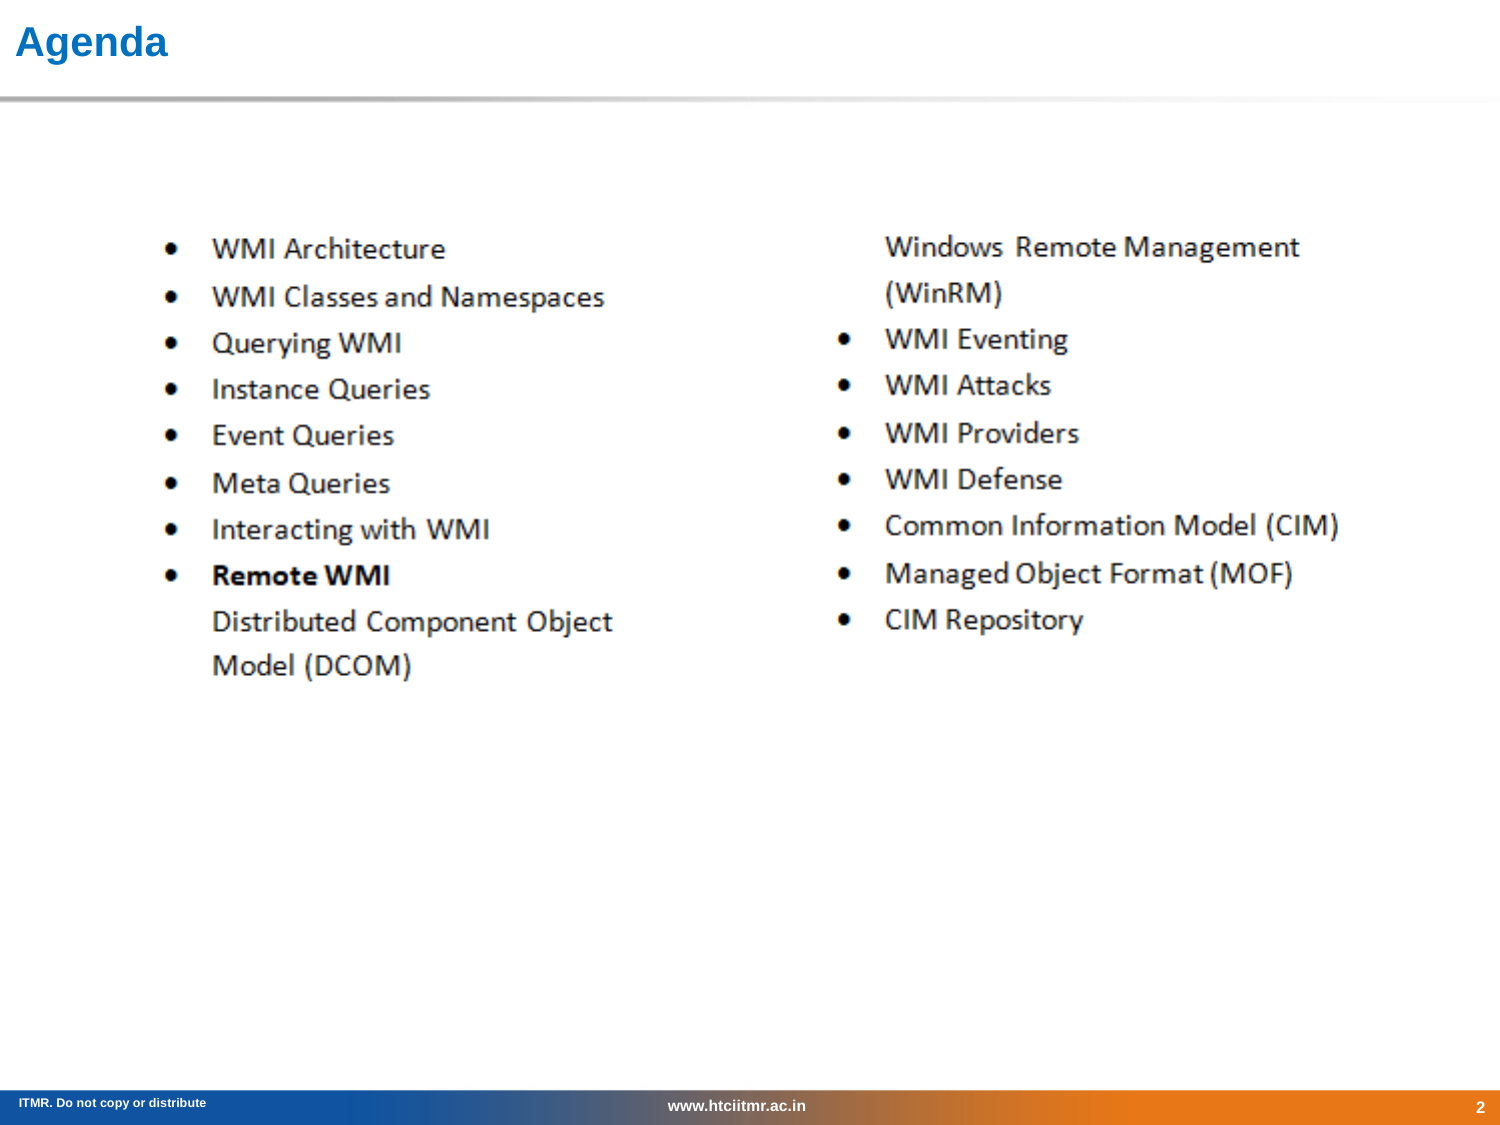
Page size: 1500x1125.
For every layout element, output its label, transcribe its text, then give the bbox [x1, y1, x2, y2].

picture [0, 0, 1500, 1125]
title Agenda [0, 7, 1350, 95]
